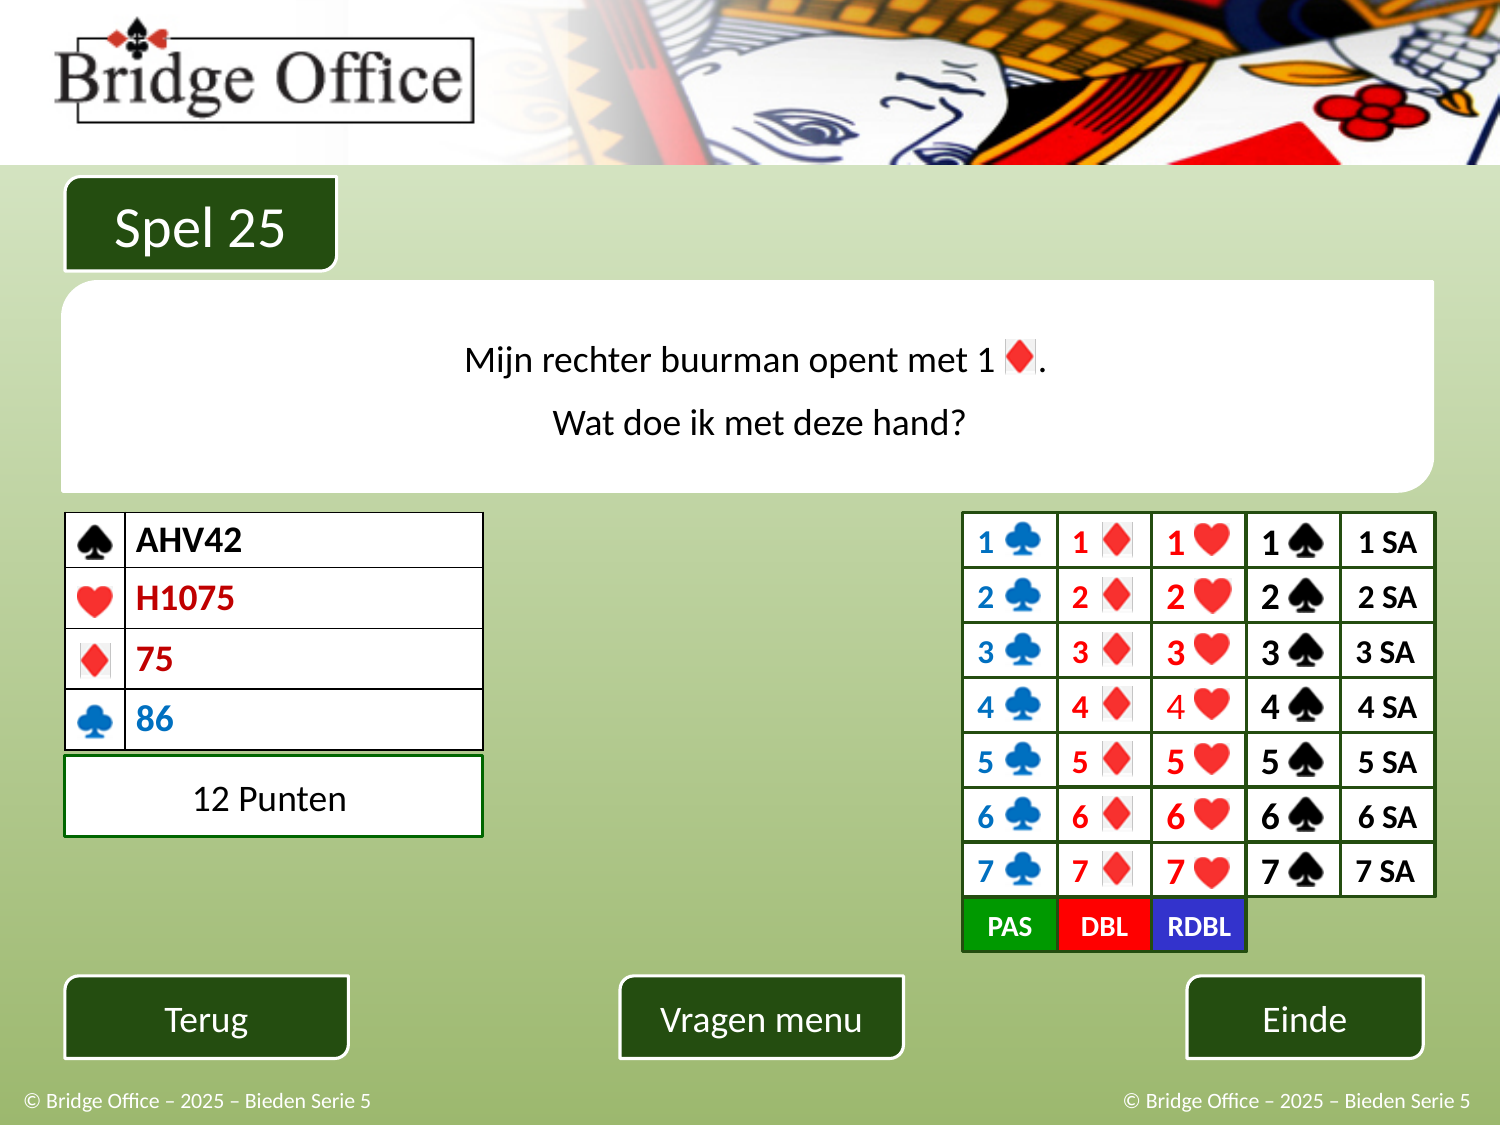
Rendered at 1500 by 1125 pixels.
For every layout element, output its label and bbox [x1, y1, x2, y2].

table_cell [66, 629, 124, 688]
text_box [63, 974, 350, 1061]
picture [77, 703, 114, 740]
picture [1099, 741, 1135, 778]
picture [1288, 796, 1324, 833]
picture [1193, 688, 1230, 721]
text_box [8, 1079, 393, 1121]
picture [77, 585, 114, 618]
table_cell [66, 690, 124, 749]
picture [1193, 798, 1230, 830]
picture [1001, 339, 1038, 375]
table_cell [126, 690, 482, 749]
picture [1194, 633, 1230, 666]
picture [77, 524, 114, 561]
picture [1193, 857, 1230, 890]
picture [1099, 577, 1135, 613]
picture [1004, 576, 1041, 613]
picture [1099, 522, 1135, 558]
picture [1193, 523, 1230, 556]
text_box [61, 280, 1435, 493]
picture [1288, 631, 1324, 668]
picture [1004, 741, 1041, 778]
picture [1288, 521, 1325, 558]
text_box [961, 511, 1437, 953]
picture [77, 643, 114, 679]
picture [0, 0, 1500, 166]
picture [1193, 743, 1230, 776]
text_box [63, 754, 484, 838]
picture [1099, 851, 1135, 887]
picture [1004, 851, 1041, 887]
text_box [63, 174, 339, 273]
text_box [1107, 1079, 1500, 1121]
picture [1288, 851, 1324, 887]
table_cell [126, 568, 482, 628]
picture [1099, 796, 1135, 833]
text_box [618, 974, 906, 1061]
picture [1288, 576, 1324, 613]
picture [1004, 686, 1041, 723]
table_header [66, 513, 124, 567]
table_cell [126, 629, 482, 688]
picture [1099, 631, 1135, 668]
picture [1004, 631, 1041, 668]
picture [1004, 796, 1041, 833]
text_box [1185, 974, 1425, 1061]
picture [1193, 578, 1232, 614]
picture [1004, 521, 1041, 558]
table_cell [66, 568, 124, 628]
picture [1099, 686, 1135, 723]
picture [1288, 741, 1324, 778]
table_header [126, 513, 482, 567]
picture [1288, 686, 1324, 723]
